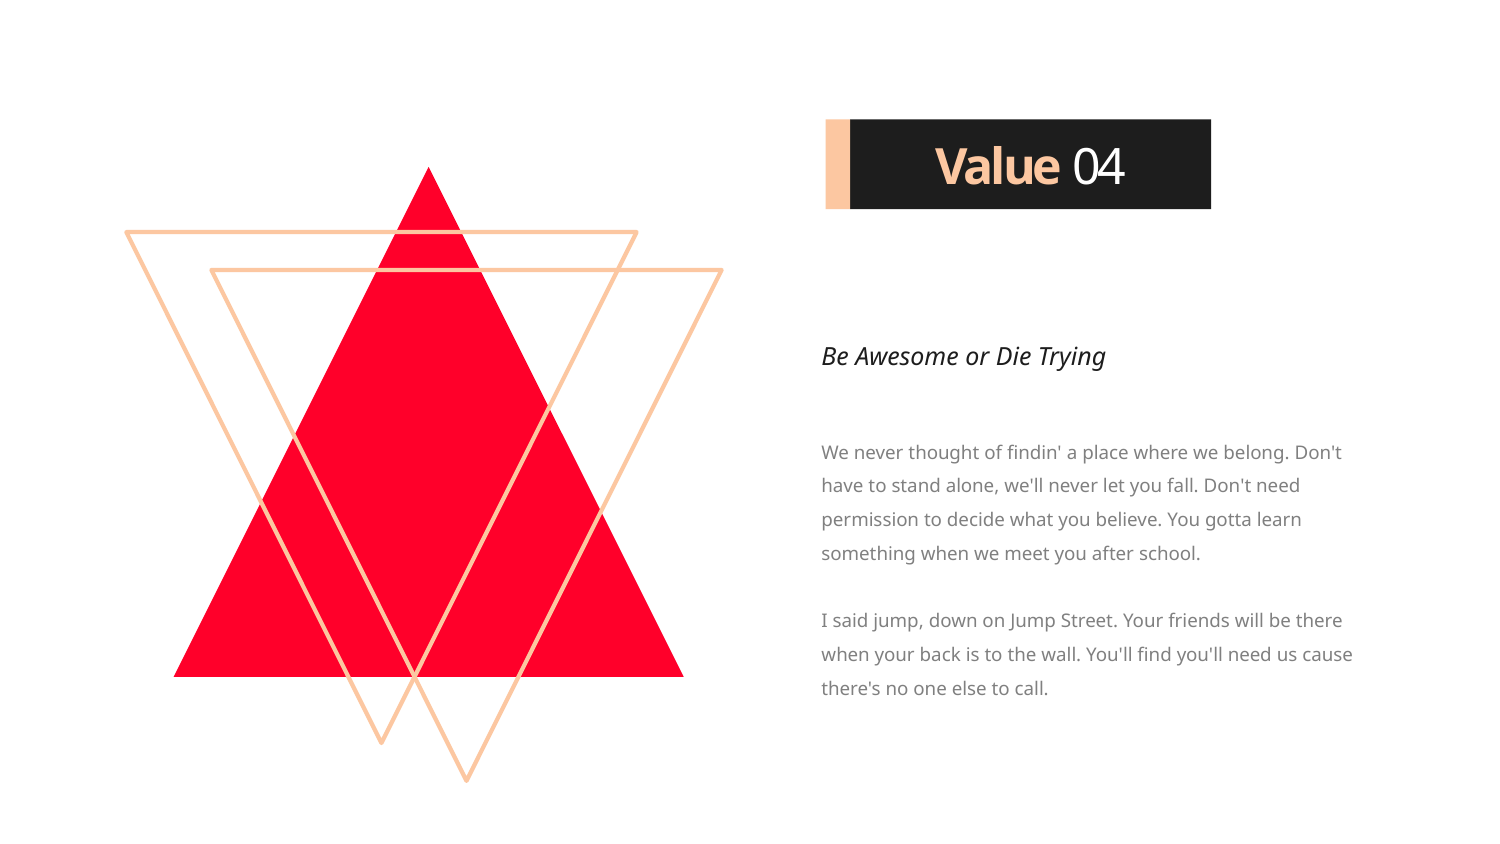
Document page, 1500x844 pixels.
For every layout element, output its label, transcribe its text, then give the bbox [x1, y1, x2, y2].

text_box Value 04 [852, 119, 1212, 210]
text_box [416, 685, 517, 783]
text_box Be Awesome or Die Trying [806, 317, 1204, 378]
text_box [350, 685, 413, 746]
text_box We never thought of findin' a place where we belong. Don't have to stand alone, we'll never let you fall. Don't need permission to decide what you believe. You gotta learn something when we meet you after school. I said jump, down on Jump Street. Your friends will be there when your back is to the wall. You'll find you'll need us cause there's no one else to call. [806, 421, 1384, 707]
text_box [689, 267, 724, 341]
text_box [124, 229, 168, 321]
text_box [823, 117, 852, 211]
picture [173, 166, 684, 678]
